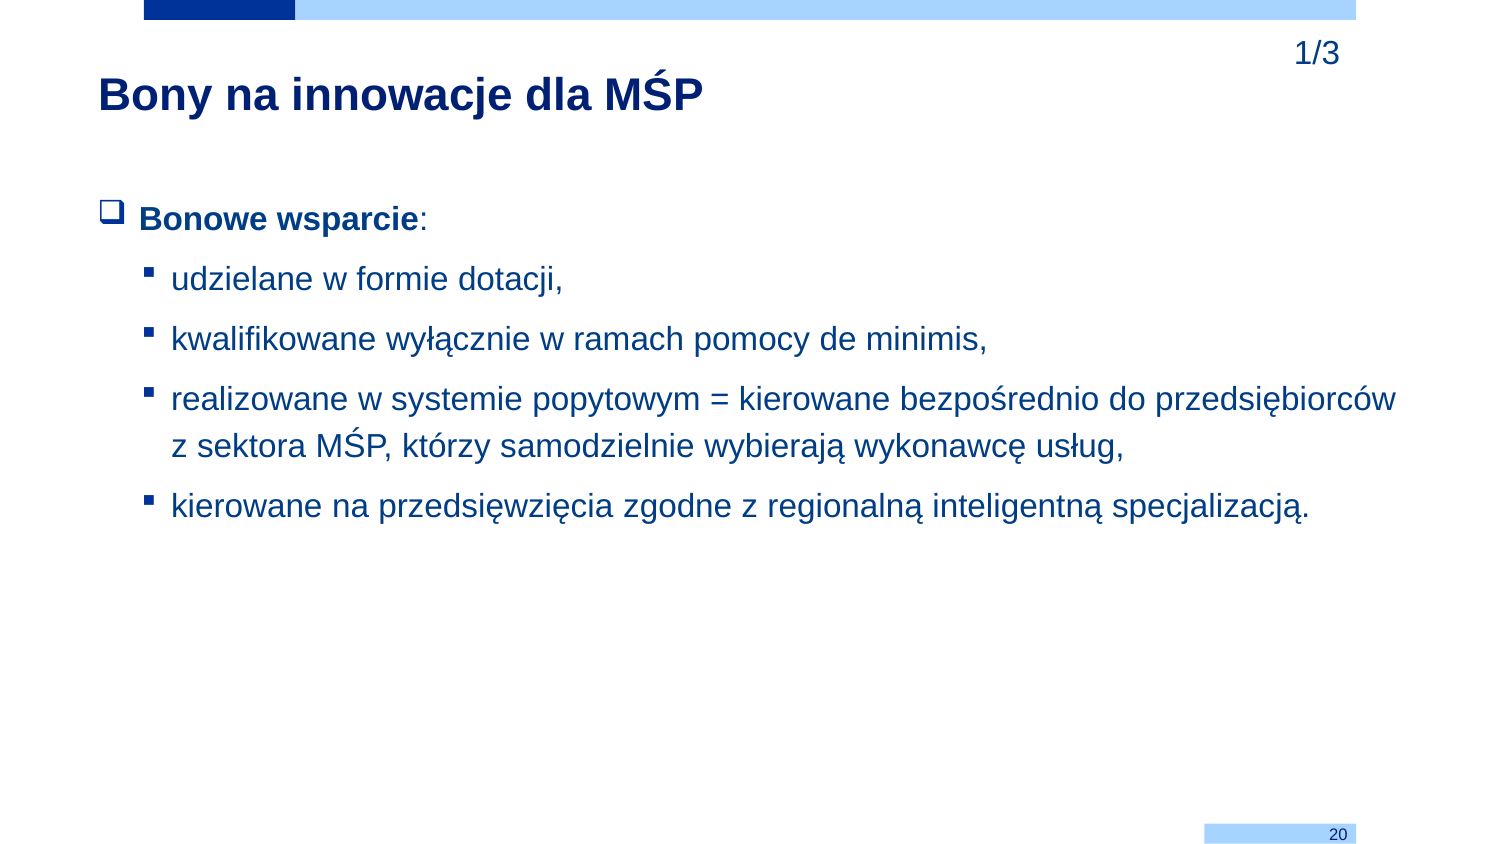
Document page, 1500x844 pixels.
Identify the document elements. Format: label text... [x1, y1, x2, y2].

text_box 20 [1196, 823, 1348, 844]
title Bony na innowacje dla MŚP [98, 68, 1339, 189]
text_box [168, 427, 842, 520]
text_box 1/3 [1279, 23, 1402, 79]
list Bonowe wsparcie: udzielane w formie dotacji, kwalifikowane wyłącznie w ramach pomocy de minimis, realizowane w systemie popytowym = kierowane bezpośrednio do przedsiębiorców z sektora MŚP, którzy samodzielnie wybierają wykonawcę usług, kierowane na przedsięwzięcia zgodne z regionalną inteligentną specjalizacją. [97, 189, 1398, 599]
